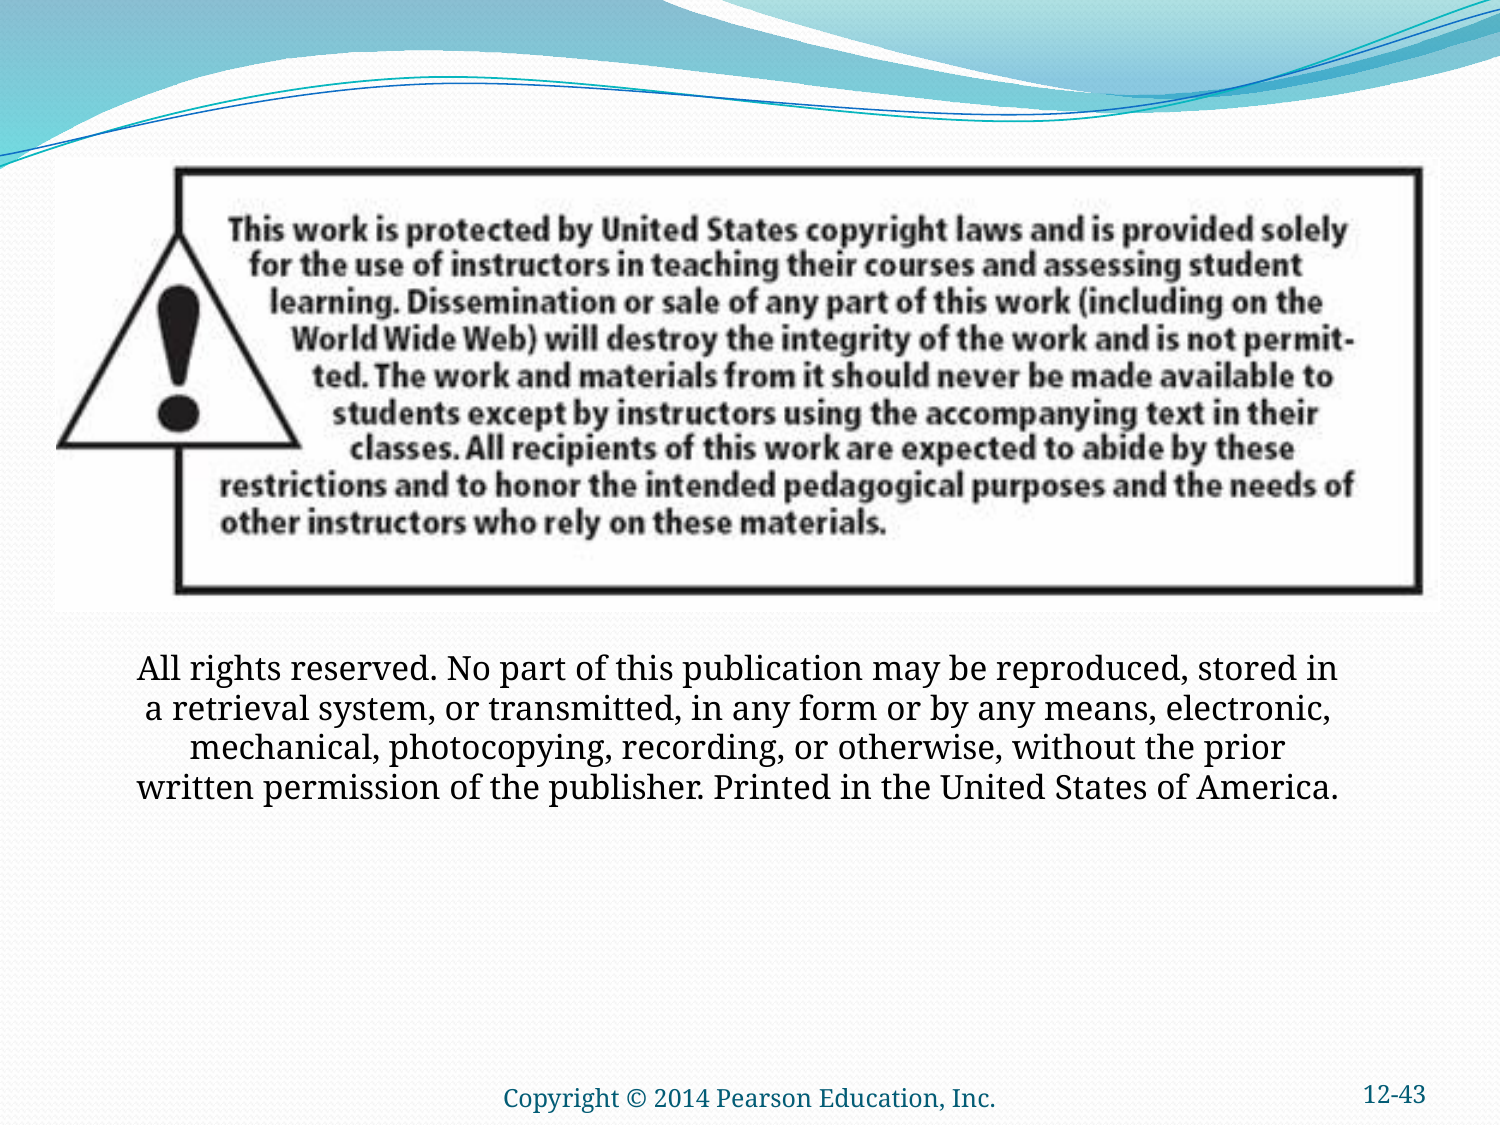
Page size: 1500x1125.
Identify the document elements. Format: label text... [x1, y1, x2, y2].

text_box All rights reserved. No part of this publication may be reproduced, stored in a retrieval system, or transmitted, in any form or by any means, electronic, mechanical, photocopying, recording, or otherwise, without the prior written permission of the publisher. Printed in the United States of America. [116, 639, 1362, 814]
picture [55, 159, 1439, 611]
